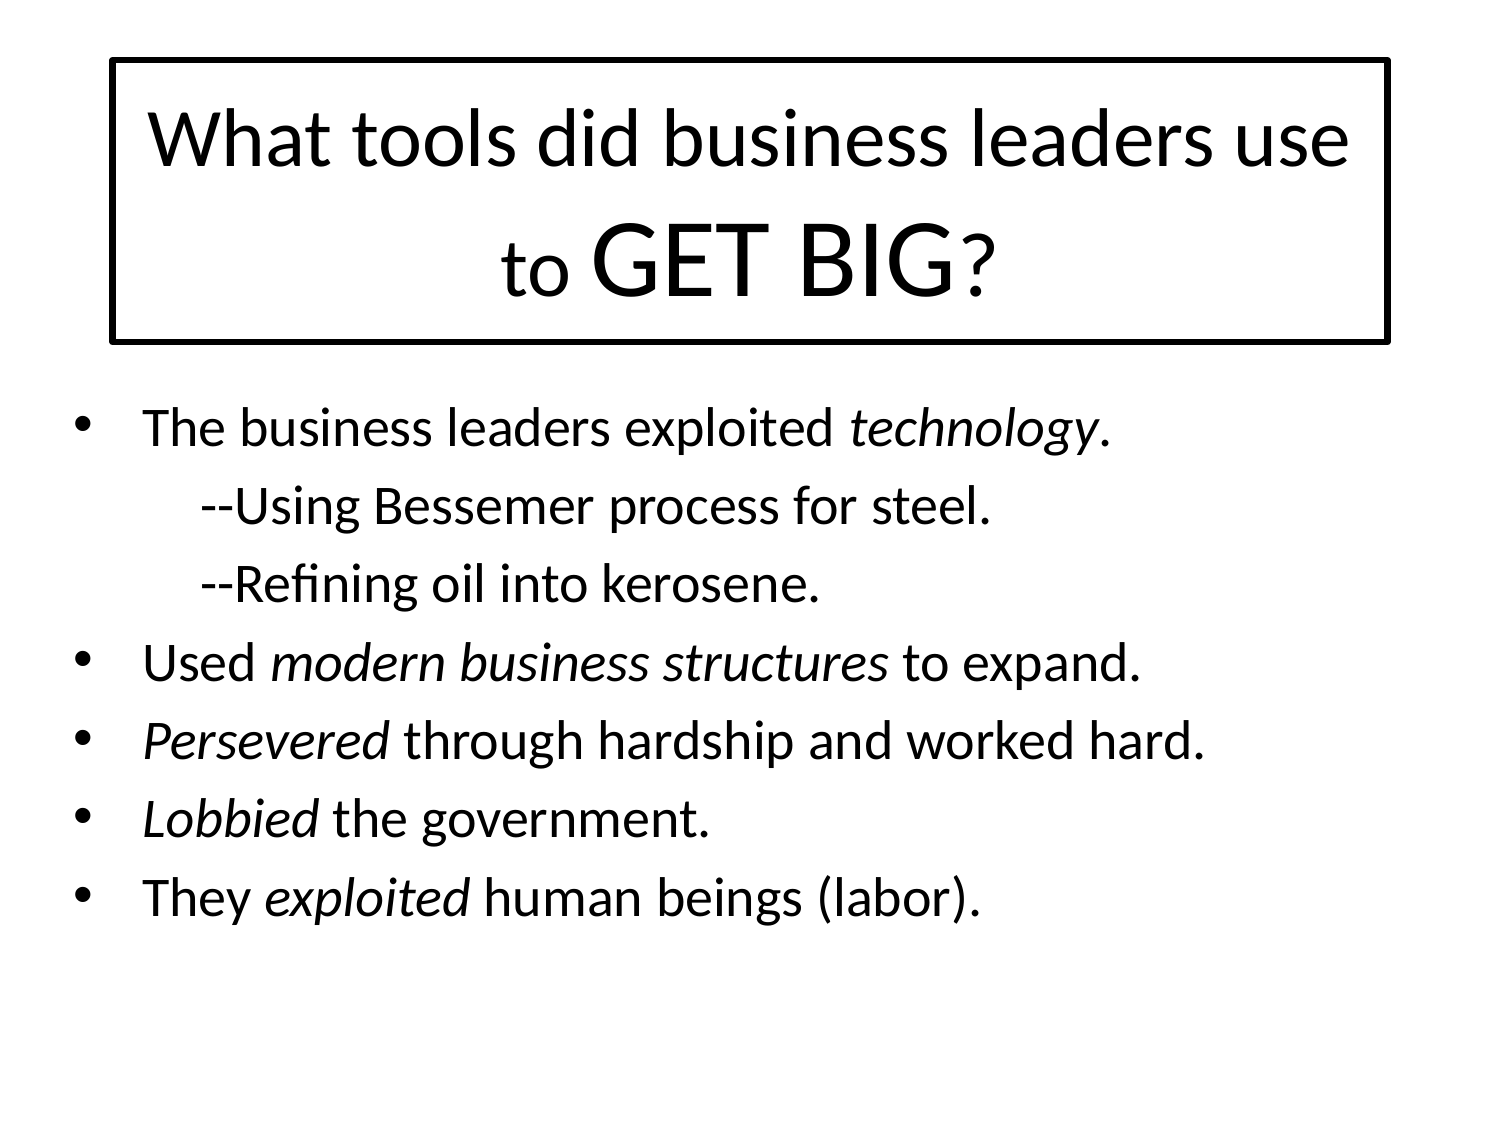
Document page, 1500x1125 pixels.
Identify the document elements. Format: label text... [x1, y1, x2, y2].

title What tools did business leaders use to GET BIG? [112, 60, 1388, 342]
subtitle The business leaders exploited technology. --Using Bessemer process for steel. --Refining oil into kerosene. Used modern business structures to expand. Persevered through hardship and worked hard. Lobbied the government. They exploited human beings (labor). [59, 382, 1449, 1021]
